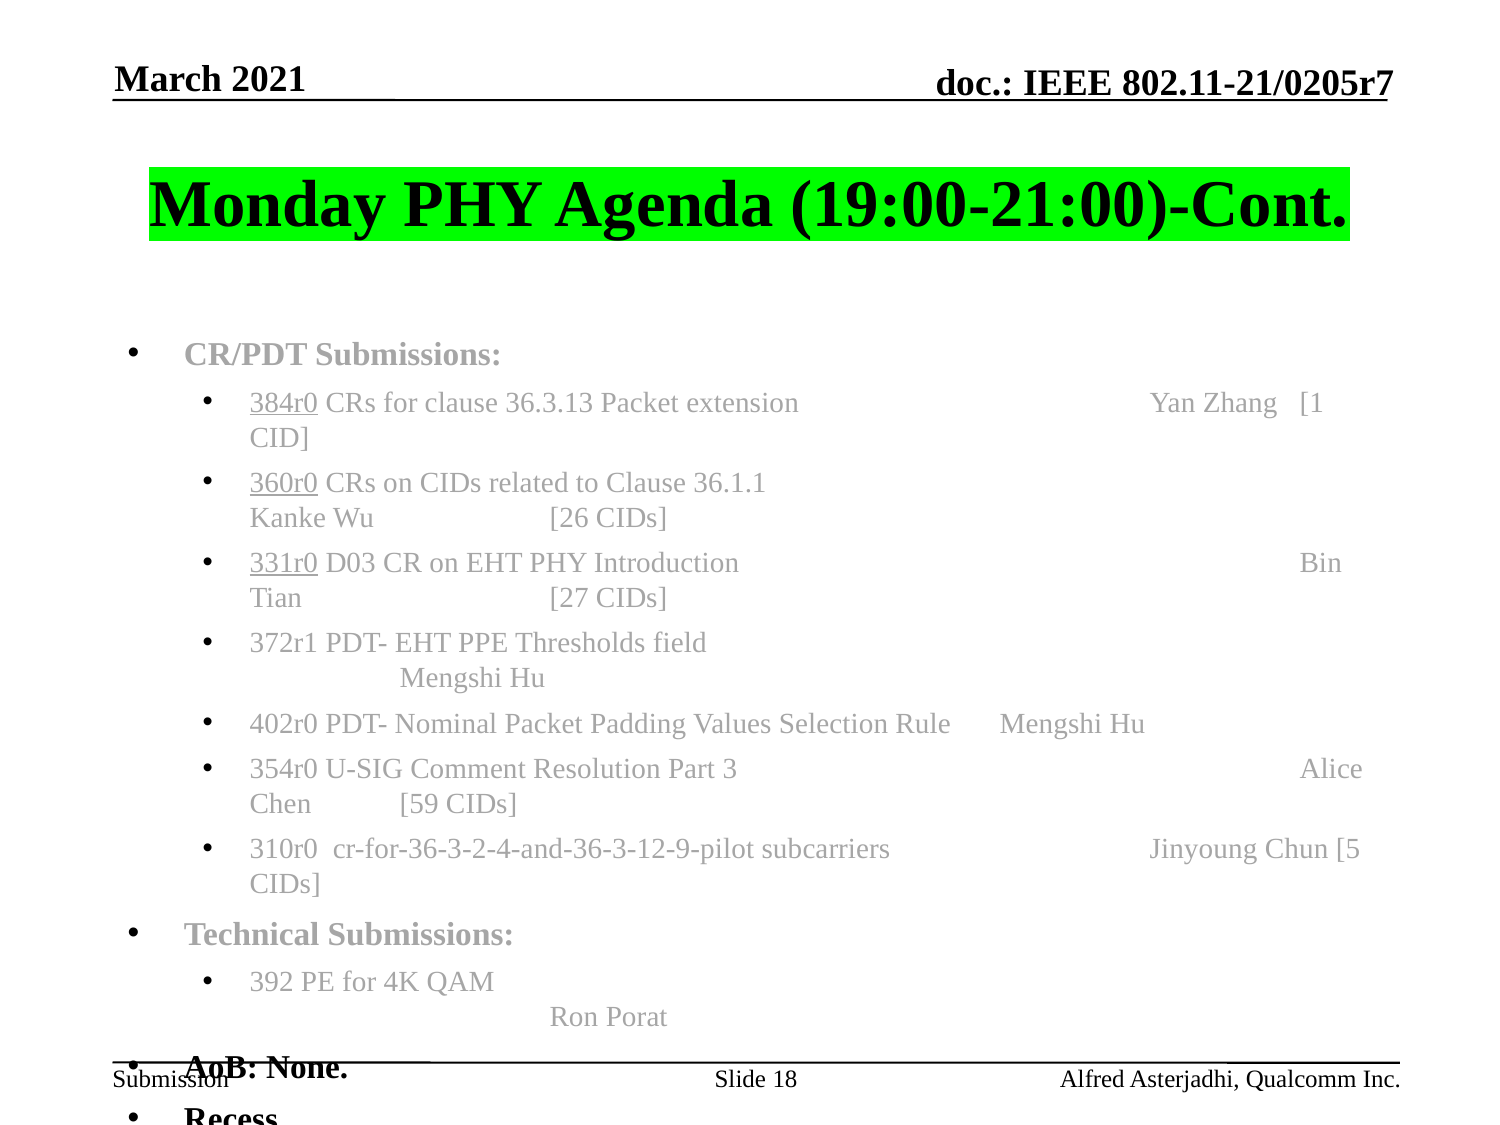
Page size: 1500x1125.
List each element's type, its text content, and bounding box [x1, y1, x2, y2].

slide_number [114, 54, 423, 100]
list CR/PDT Submissions: 384r0 CRs for clause 36.3.13 Packet extension Yan Zhang [1 CID] 360r0 CRs on CIDs related to Clause 36.1.1 Kanke Wu [26 CIDs] 331r0 D03 CR on EHT PHY Introduction Bin Tian [27 CIDs] 372r1 PDT- EHT PPE Thresholds field Mengshi Hu 402r0 PDT- Nominal Packet Padding Values Selection Rule Mengshi Hu 354r0 U-SIG Comment Resolution Part 3 Alice Chen [59 CIDs] 310r0 cr-for-36-3-2-4-and-36-3-12-9-pilot subcarriers Jinyoung Chun [5 CIDs] Technical Submissions: 392 PE for 4K QAM Ron Porat AoB: None. Recess [112, 324, 1388, 1000]
slide_number Slide 18 [712, 1061, 800, 1123]
title Monday PHY Agenda (19:00-21:00)-Cont. [112, 112, 1388, 288]
footer Alfred Asterjadhi, Qualcomm Inc. [878, 1061, 1402, 1093]
